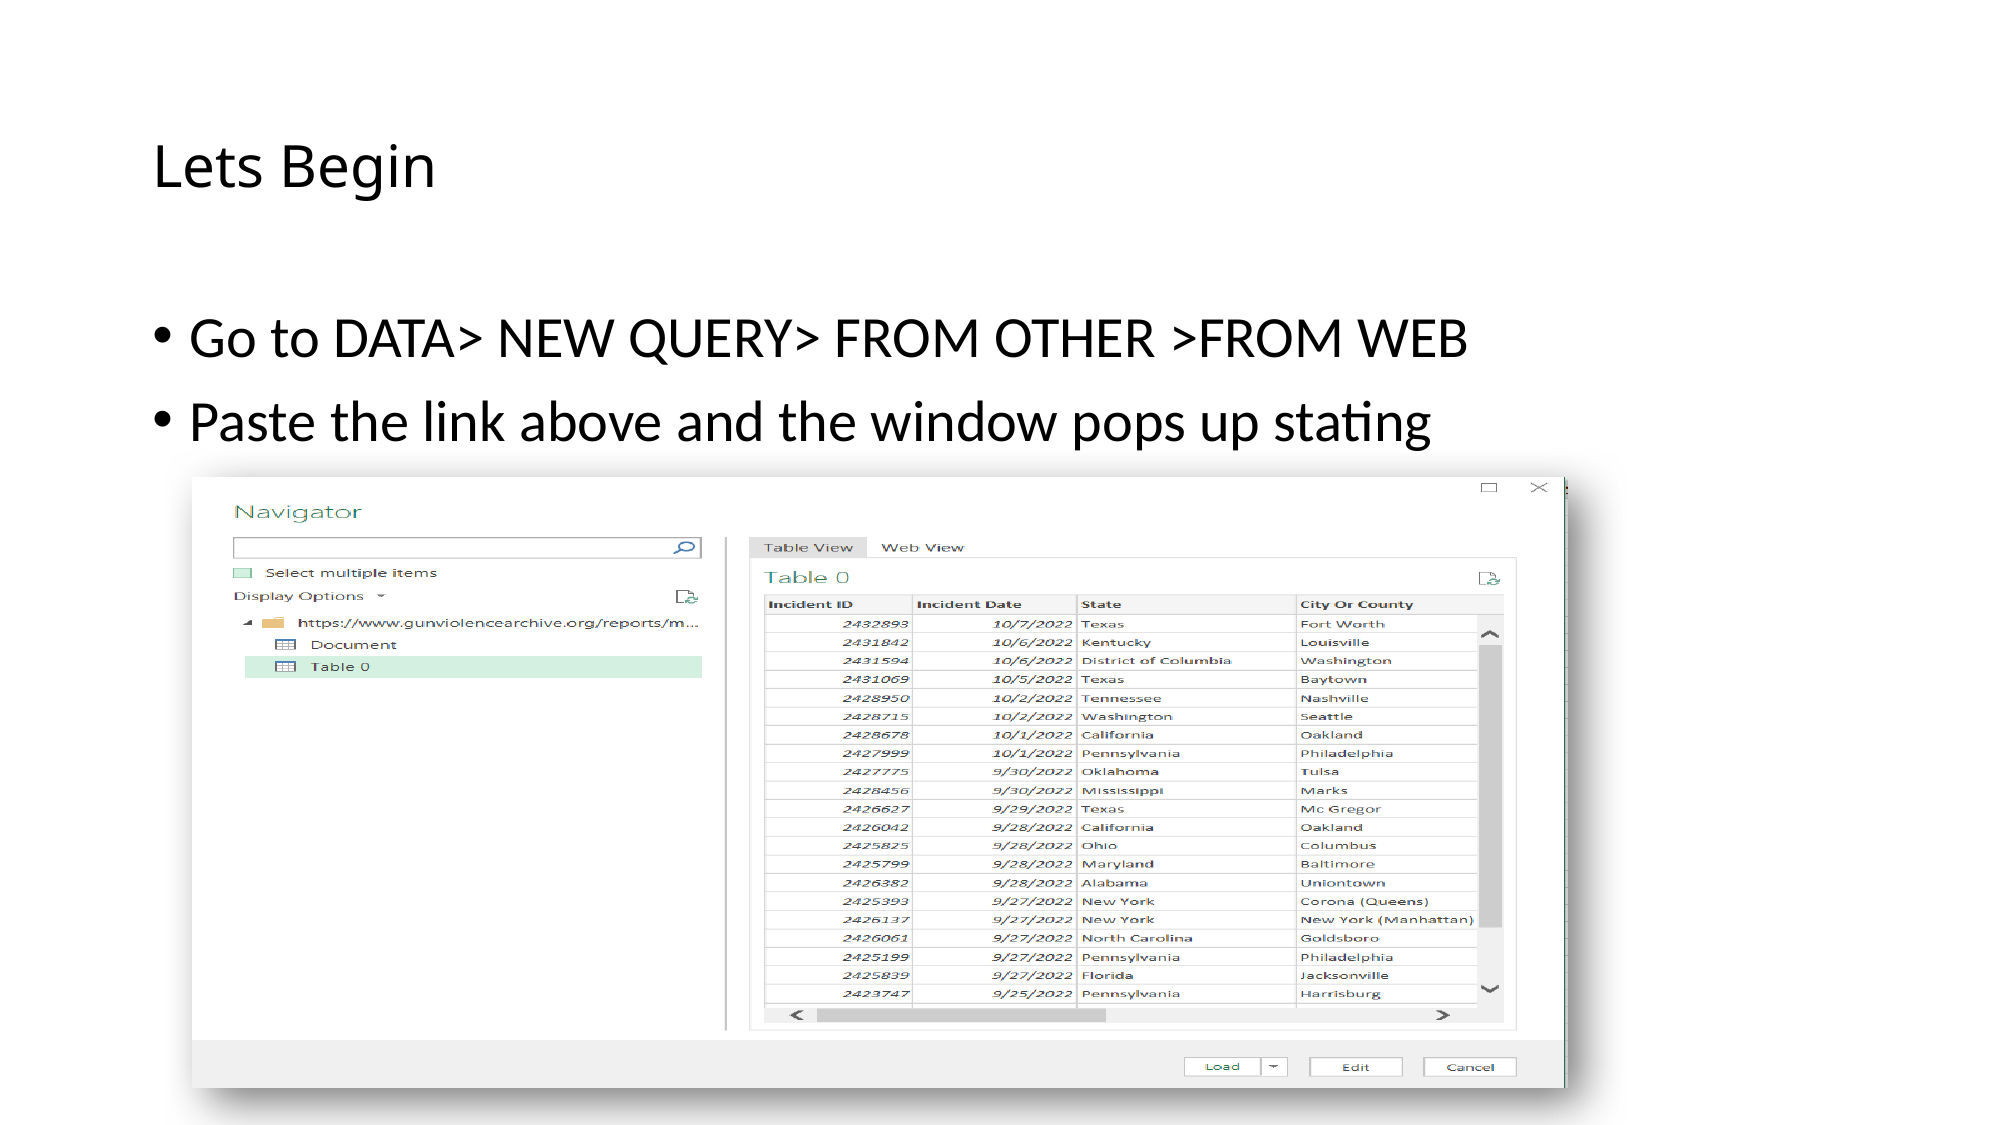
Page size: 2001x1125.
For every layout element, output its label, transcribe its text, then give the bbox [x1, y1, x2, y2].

title Lets Begin [137, 59, 1863, 278]
list Go to DATA> NEW QUERY> FROM OTHER >FROM WEB Paste the link above and the window pops up stating [137, 299, 1863, 1014]
picture [192, 477, 1568, 1088]
